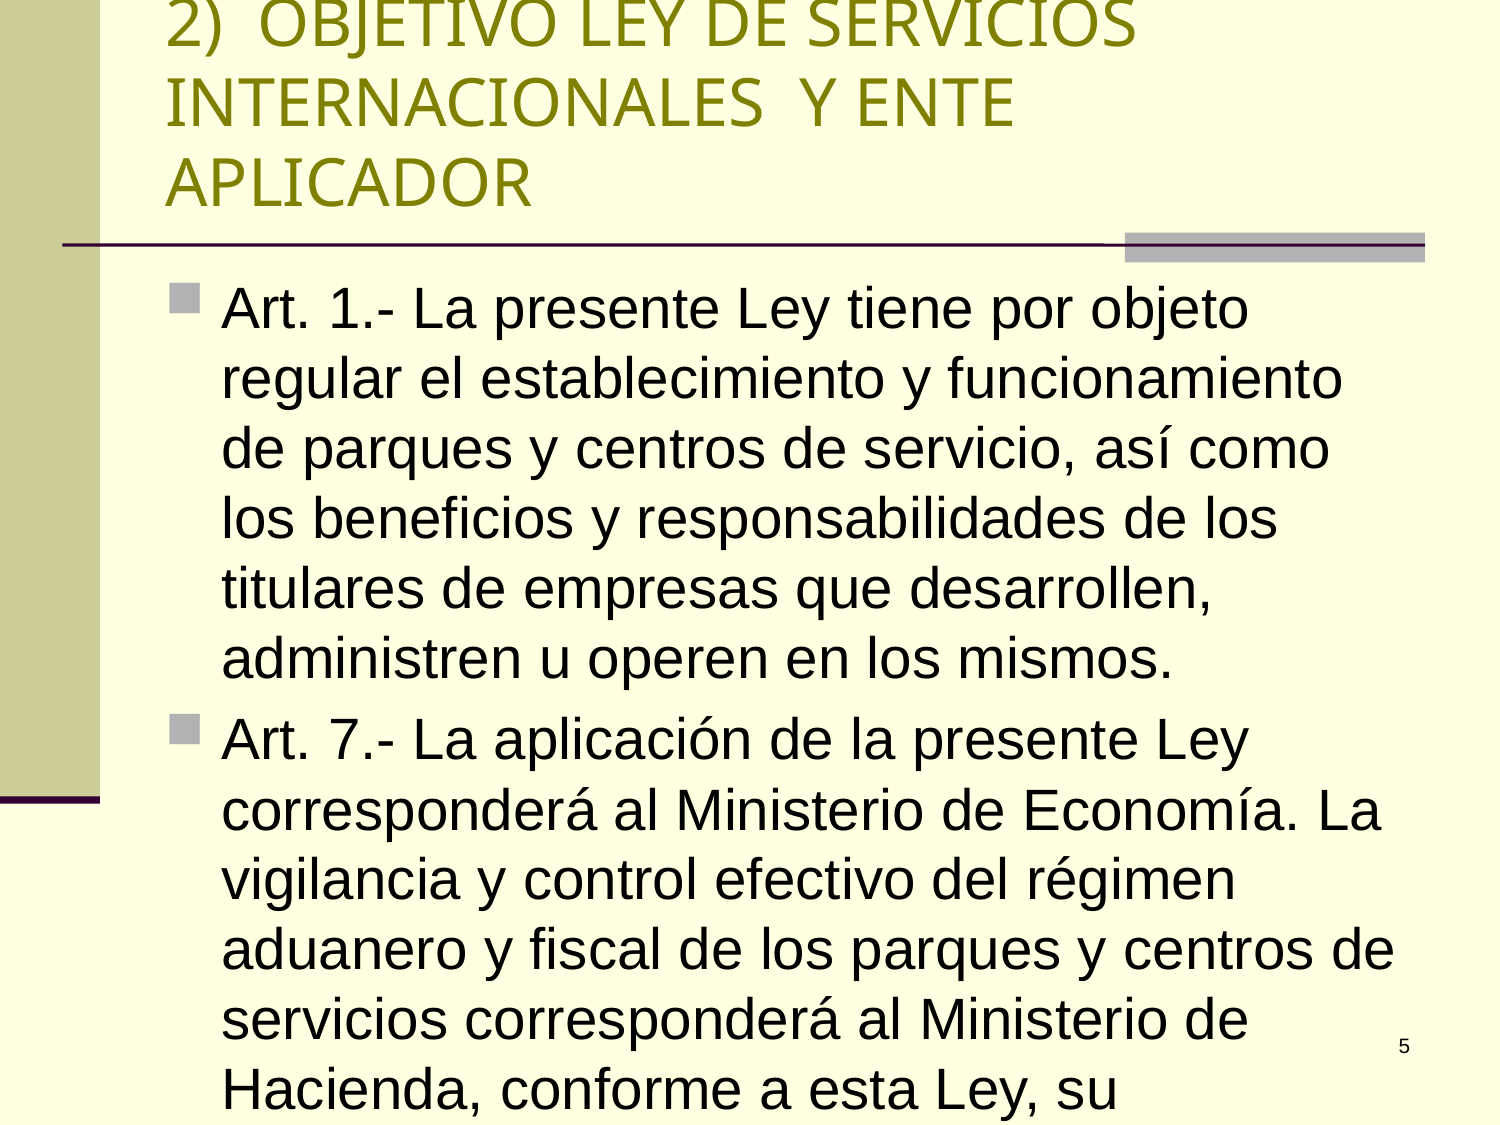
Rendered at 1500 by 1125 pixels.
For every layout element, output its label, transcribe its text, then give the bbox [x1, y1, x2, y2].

slide_number 5 [1112, 1024, 1426, 1101]
list Art. 1.- La presente Ley tiene por objeto regular el establecimiento y funcionamiento de parques y centros de servicio, así como los beneficios y responsabilidades de los titulares de empresas que desarrollen, administren u operen en los mismos. Art. 7.- La aplicación de la presente Ley corresponderá al Ministerio de Economía. La vigilancia y control efectivo del régimen aduanero y fiscal de los parques y centros de servicios corresponderá al Ministerio de Hacienda, conforme a esta Ley, su Reglamento y demás normativa fiscal. [149, 262, 1426, 1006]
title 2) OBJETIVO LEY DE SERVICIOS INTERNACIONALES Y ENTE APLICADOR [149, 45, 1426, 234]
